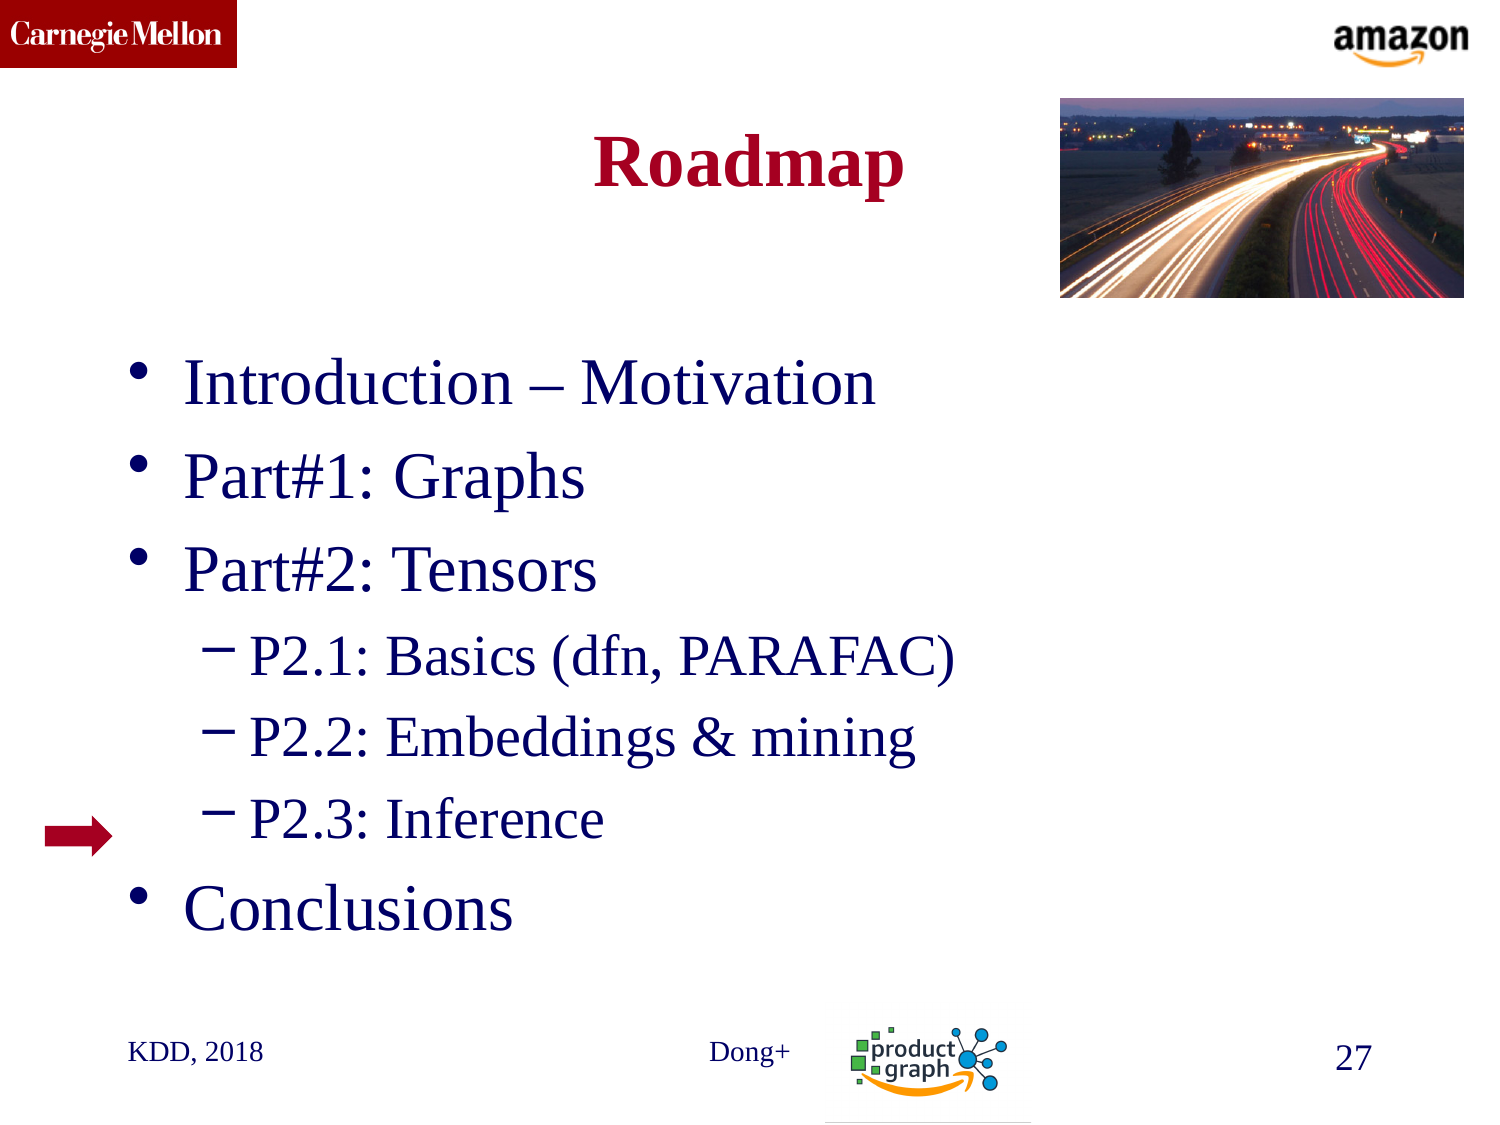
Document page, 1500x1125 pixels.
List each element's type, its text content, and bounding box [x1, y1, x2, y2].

list Introduction – Motivation Part#1: Graphs Part#2: Tensors P2.1: Basics (dfn, PARAFAC) P2.2: Embeddings & mining P2.3: Inference Conclusions [112, 237, 1388, 1001]
slide_number KDD, 2018 [112, 1024, 426, 1101]
slide_number 27 [1074, 1024, 1388, 1101]
picture [1322, 4, 1484, 88]
picture [1060, 98, 1464, 299]
text_box [44, 815, 113, 857]
title Roadmap [112, 99, 1058, 213]
picture [0, 0, 237, 68]
footer Dong+ [512, 1024, 988, 1101]
